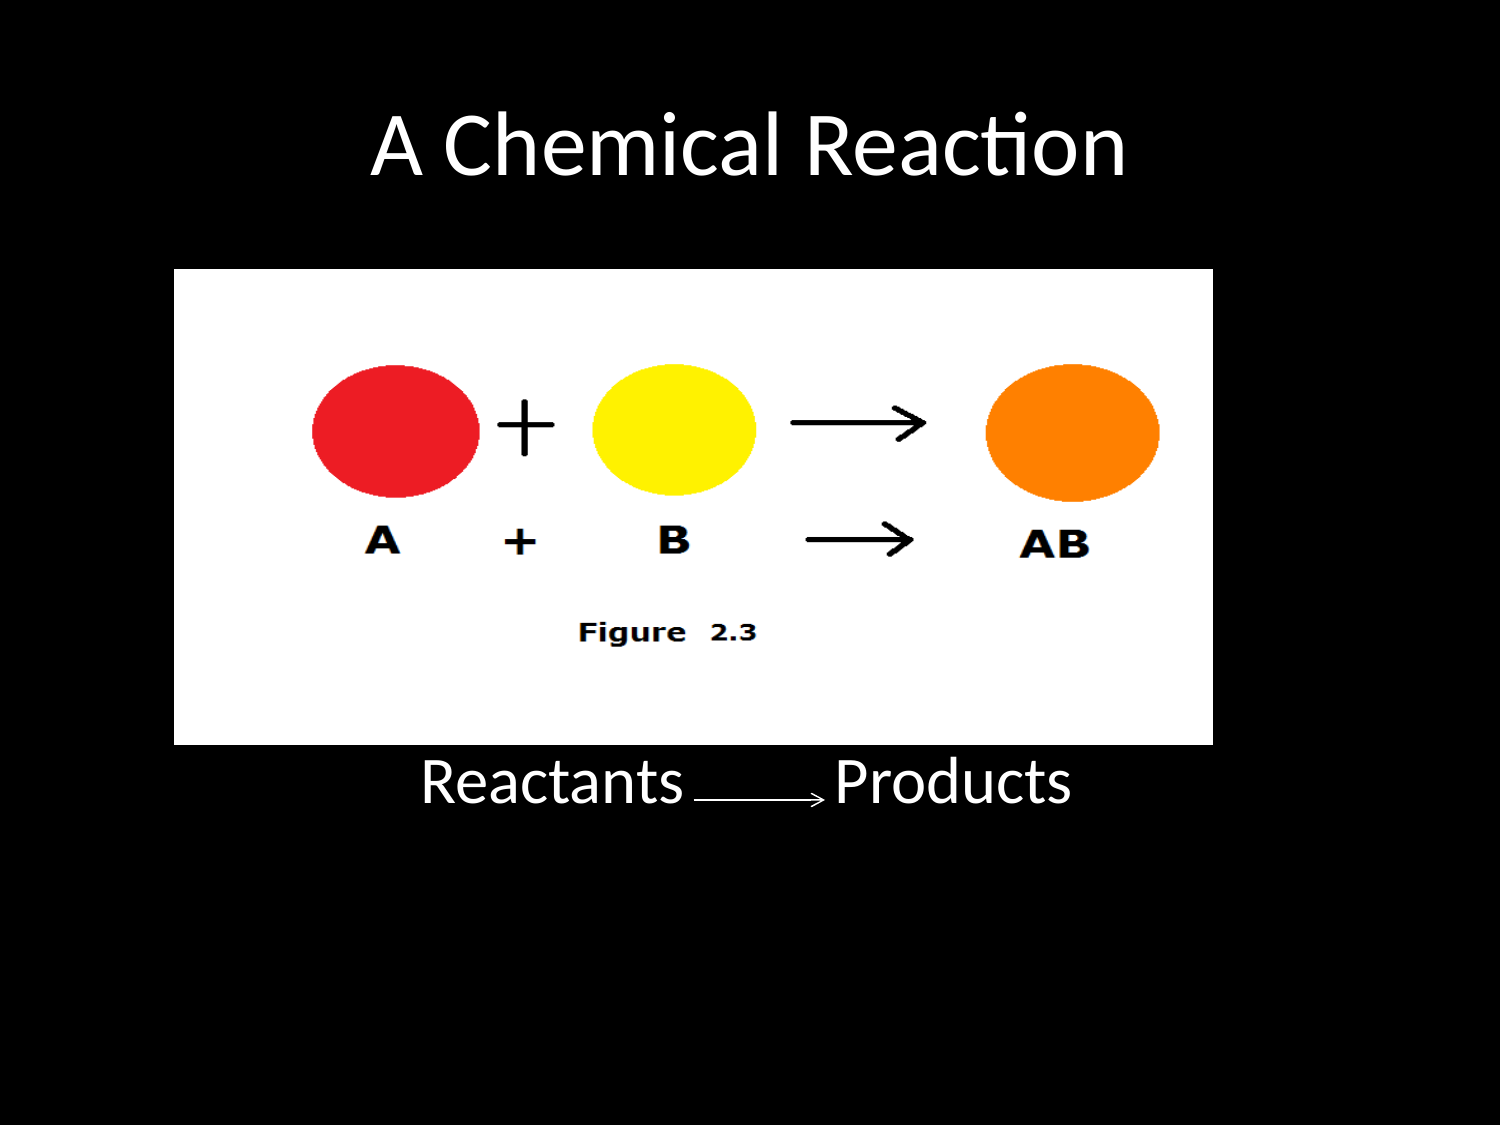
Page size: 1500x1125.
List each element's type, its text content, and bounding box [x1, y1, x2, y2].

title A Chemical Reaction [75, 45, 1425, 233]
picture [174, 269, 1213, 746]
list Reactants Products [75, 262, 1425, 1005]
